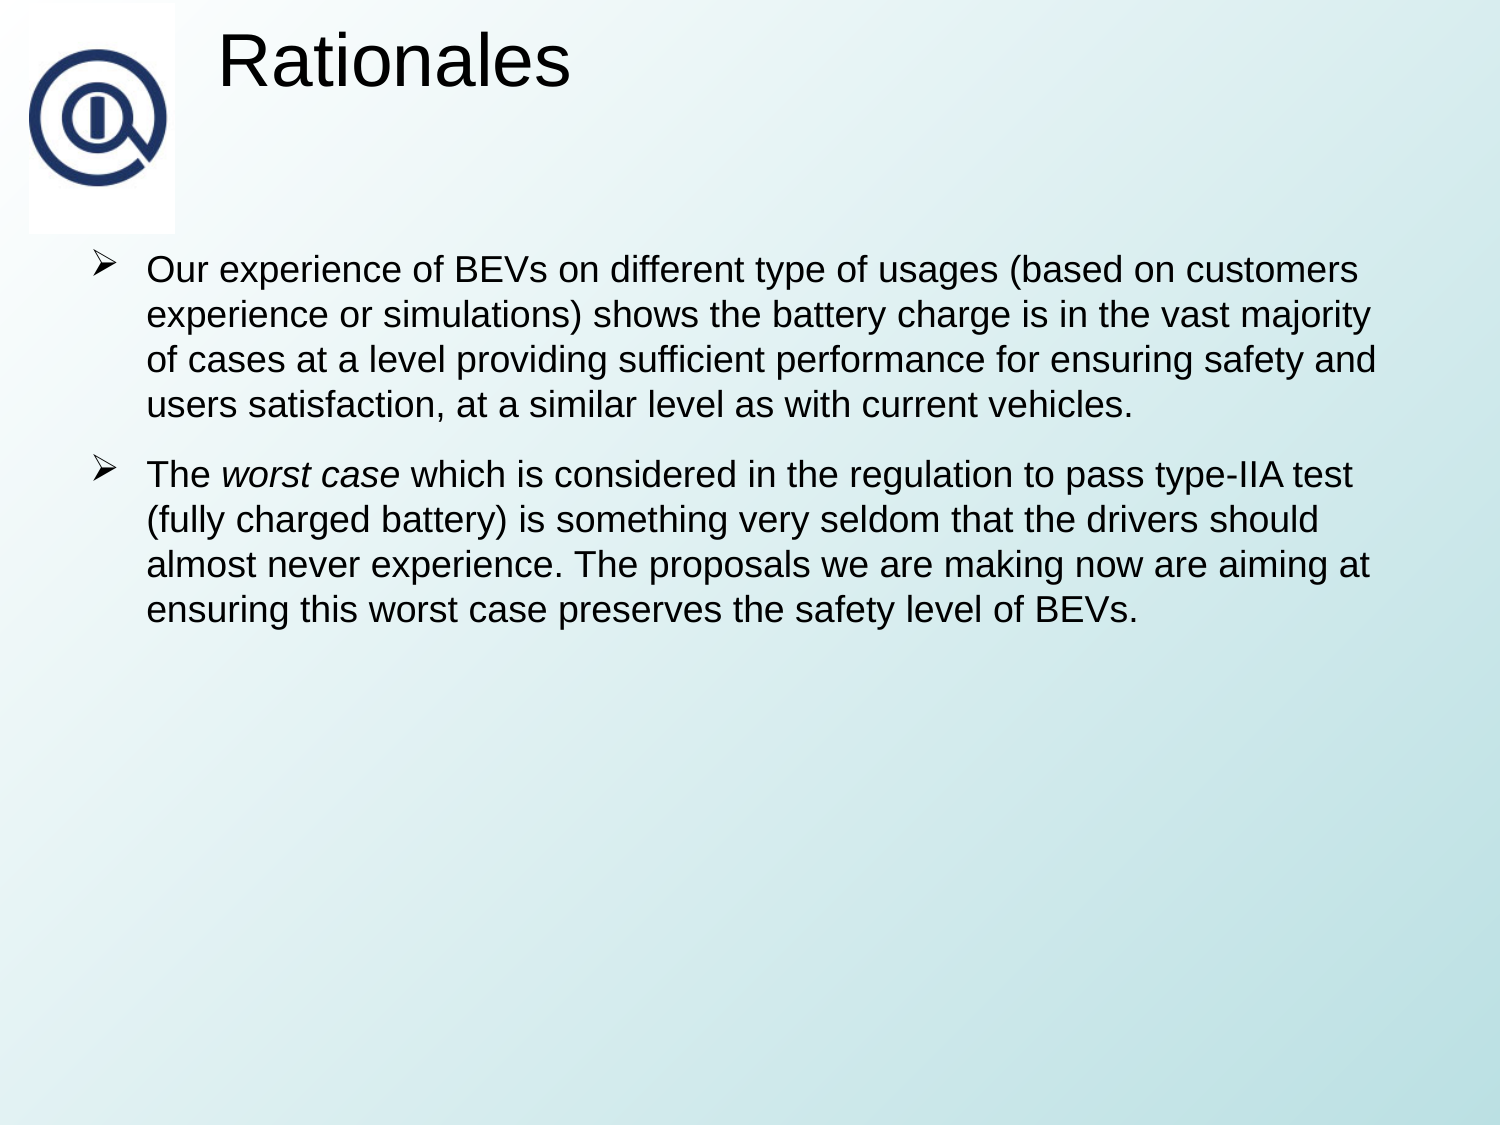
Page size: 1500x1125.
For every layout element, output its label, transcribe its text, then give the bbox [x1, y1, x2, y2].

list Our experience of BEVs on different type of usages (based on customers experience or simulations) shows the battery charge is in the vast majority of cases at a level providing sufficient performance for ensuring safety and users satisfaction, at a similar level as with current vehicles. The worst case which is considered in the regulation to pass type-IIA test (fully charged battery) is something very seldom that the drivers should almost never experience. The proposals we are making now are aiming at ensuring this worst case preserves the safety level of BEVs. [74, 237, 1426, 1088]
picture [29, 3, 175, 234]
title Rationales [202, 4, 1376, 192]
